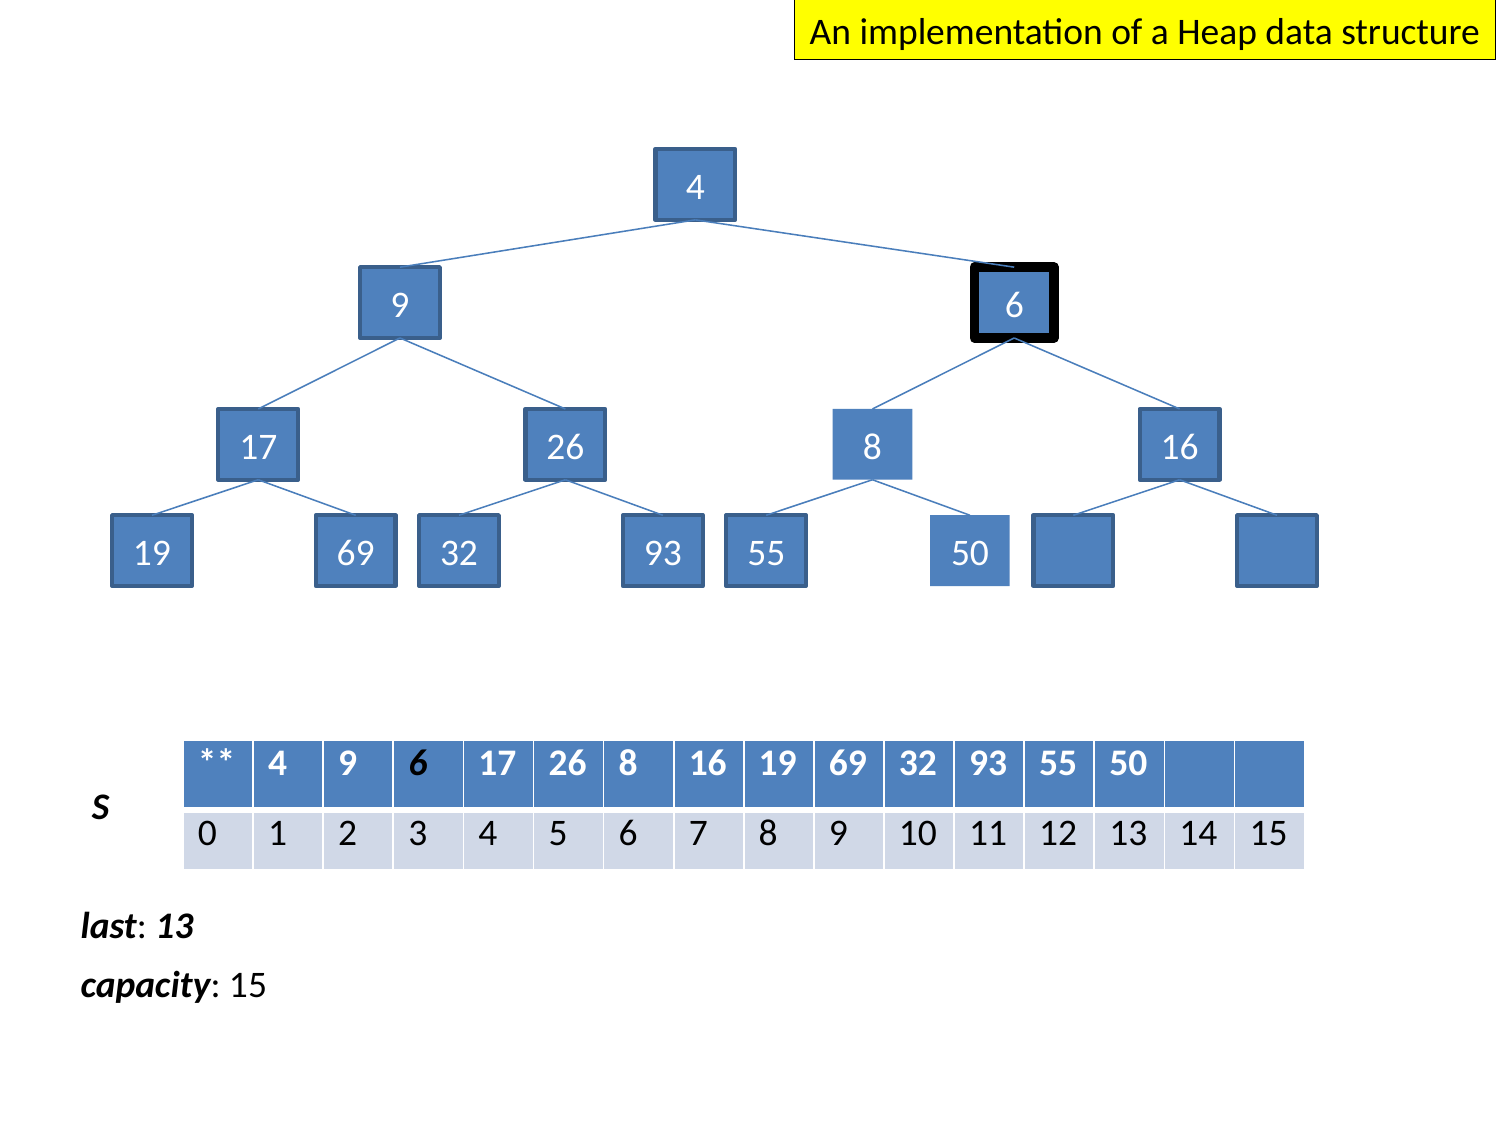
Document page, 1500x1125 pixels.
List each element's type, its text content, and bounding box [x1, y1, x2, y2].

table_cell 4 [464, 813, 533, 869]
table_cell 2 [324, 813, 392, 869]
text_box capacity: 15 [65, 952, 283, 1012]
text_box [111, 408, 396, 587]
table_cell 10 [885, 813, 953, 869]
table_header 93 [955, 741, 1023, 807]
table_cell 3 [394, 813, 463, 869]
table_cell 8 [745, 813, 813, 869]
table_header 9 [324, 741, 392, 807]
text_box S [77, 775, 125, 835]
table_cell 7 [675, 813, 743, 869]
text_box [1013, 337, 1180, 410]
table_header 17 [464, 741, 533, 807]
table_header 55 [1025, 741, 1093, 807]
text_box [257, 337, 399, 410]
table_header 8 [604, 741, 673, 807]
table_header 4 [254, 741, 322, 807]
table_cell 13 [1095, 813, 1164, 869]
table_cell 15 [1235, 813, 1304, 869]
table_header 6 [394, 741, 463, 807]
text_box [726, 408, 1011, 587]
table_header 16 [675, 741, 743, 807]
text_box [399, 337, 566, 410]
text_box An implementation of a Heap data structure [794, 0, 1496, 60]
table_header 19 [745, 741, 813, 807]
table_header 26 [534, 741, 603, 807]
text_box last: 13 [65, 893, 209, 952]
table_header 50 [1095, 741, 1164, 807]
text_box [872, 337, 1013, 410]
table_cell 14 [1165, 813, 1234, 869]
table_cell 1 [254, 813, 322, 869]
table_header 69 [815, 741, 883, 807]
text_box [418, 408, 703, 587]
table_header [1235, 741, 1304, 807]
table_cell 0 [184, 813, 252, 869]
table_cell 12 [1025, 813, 1093, 869]
table_cell 9 [815, 813, 883, 869]
table_header [1165, 741, 1234, 807]
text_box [1033, 408, 1318, 587]
table_cell 11 [955, 813, 1023, 869]
table_cell 6 [604, 813, 673, 869]
table_header ** [184, 741, 252, 807]
table_cell 5 [534, 813, 603, 869]
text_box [359, 148, 1055, 339]
table_header 32 [885, 741, 953, 807]
